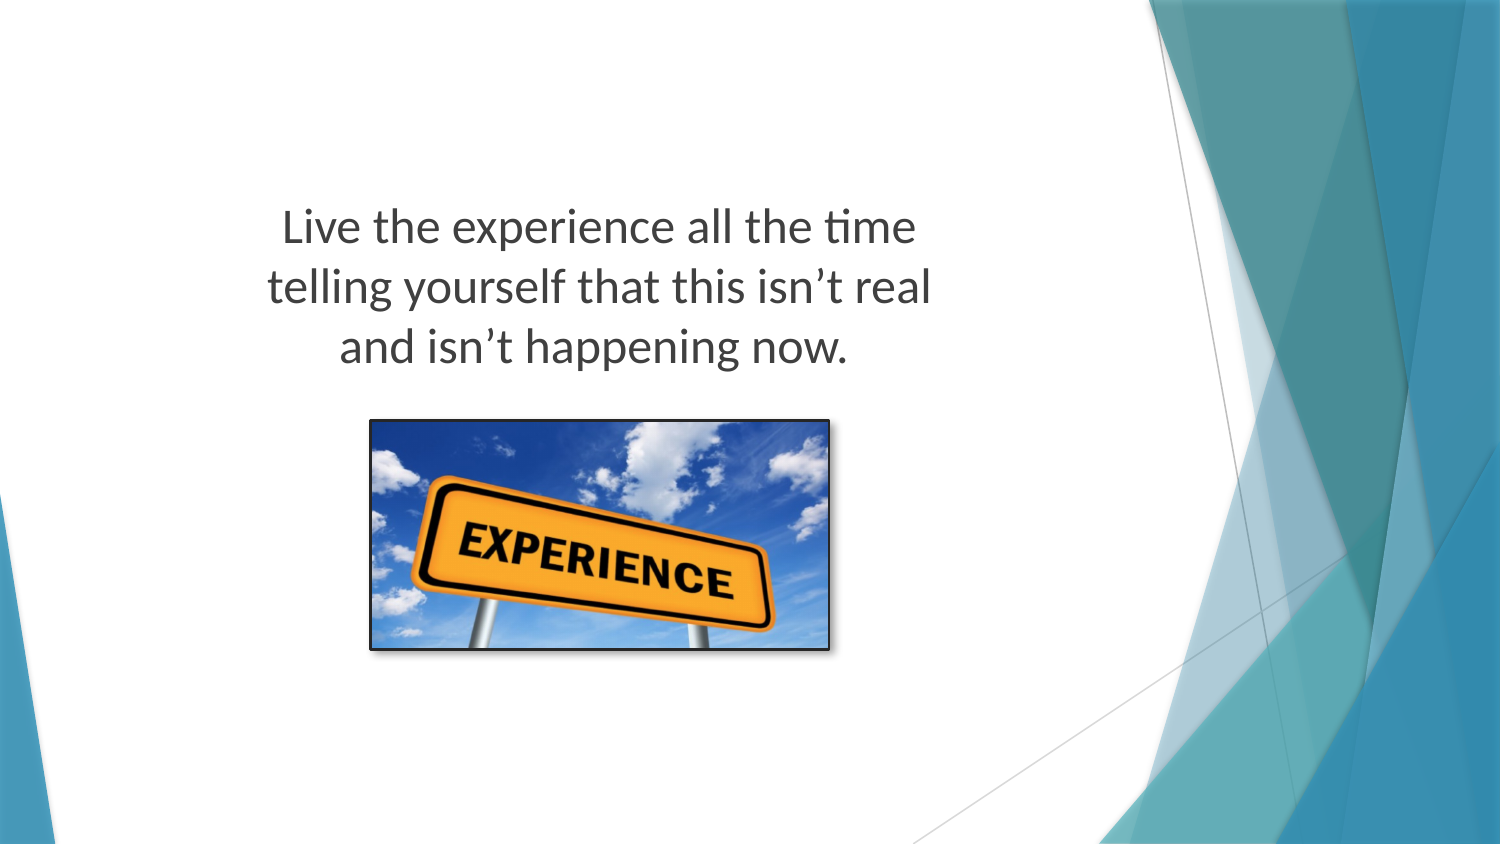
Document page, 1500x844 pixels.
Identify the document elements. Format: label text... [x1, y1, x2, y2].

list Live the experience all the time telling yourself that this isn’t real and isn’t happening now. [230, 185, 969, 406]
picture [371, 421, 829, 649]
